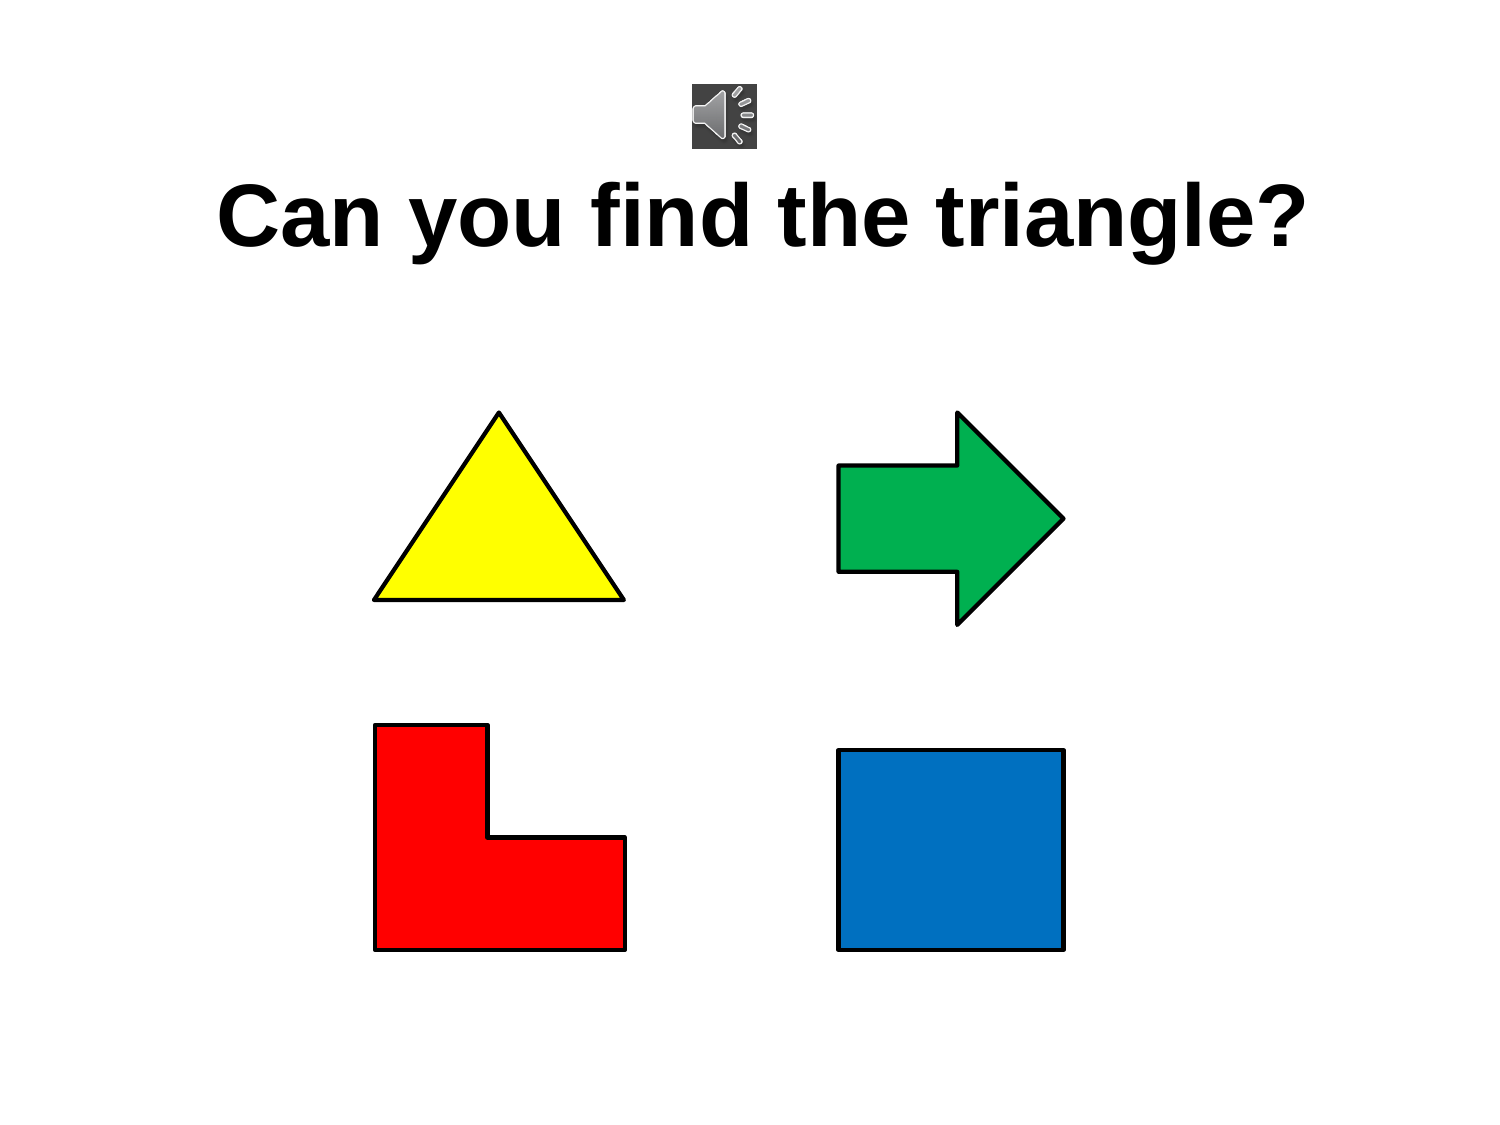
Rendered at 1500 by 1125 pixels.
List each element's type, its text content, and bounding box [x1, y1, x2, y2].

text_box Can you find the triangle? [88, 149, 1439, 338]
picture [691, 83, 759, 151]
text_box [373, 723, 627, 952]
text_box [372, 410, 626, 603]
text_box [836, 748, 1066, 952]
text_box [836, 410, 1066, 627]
